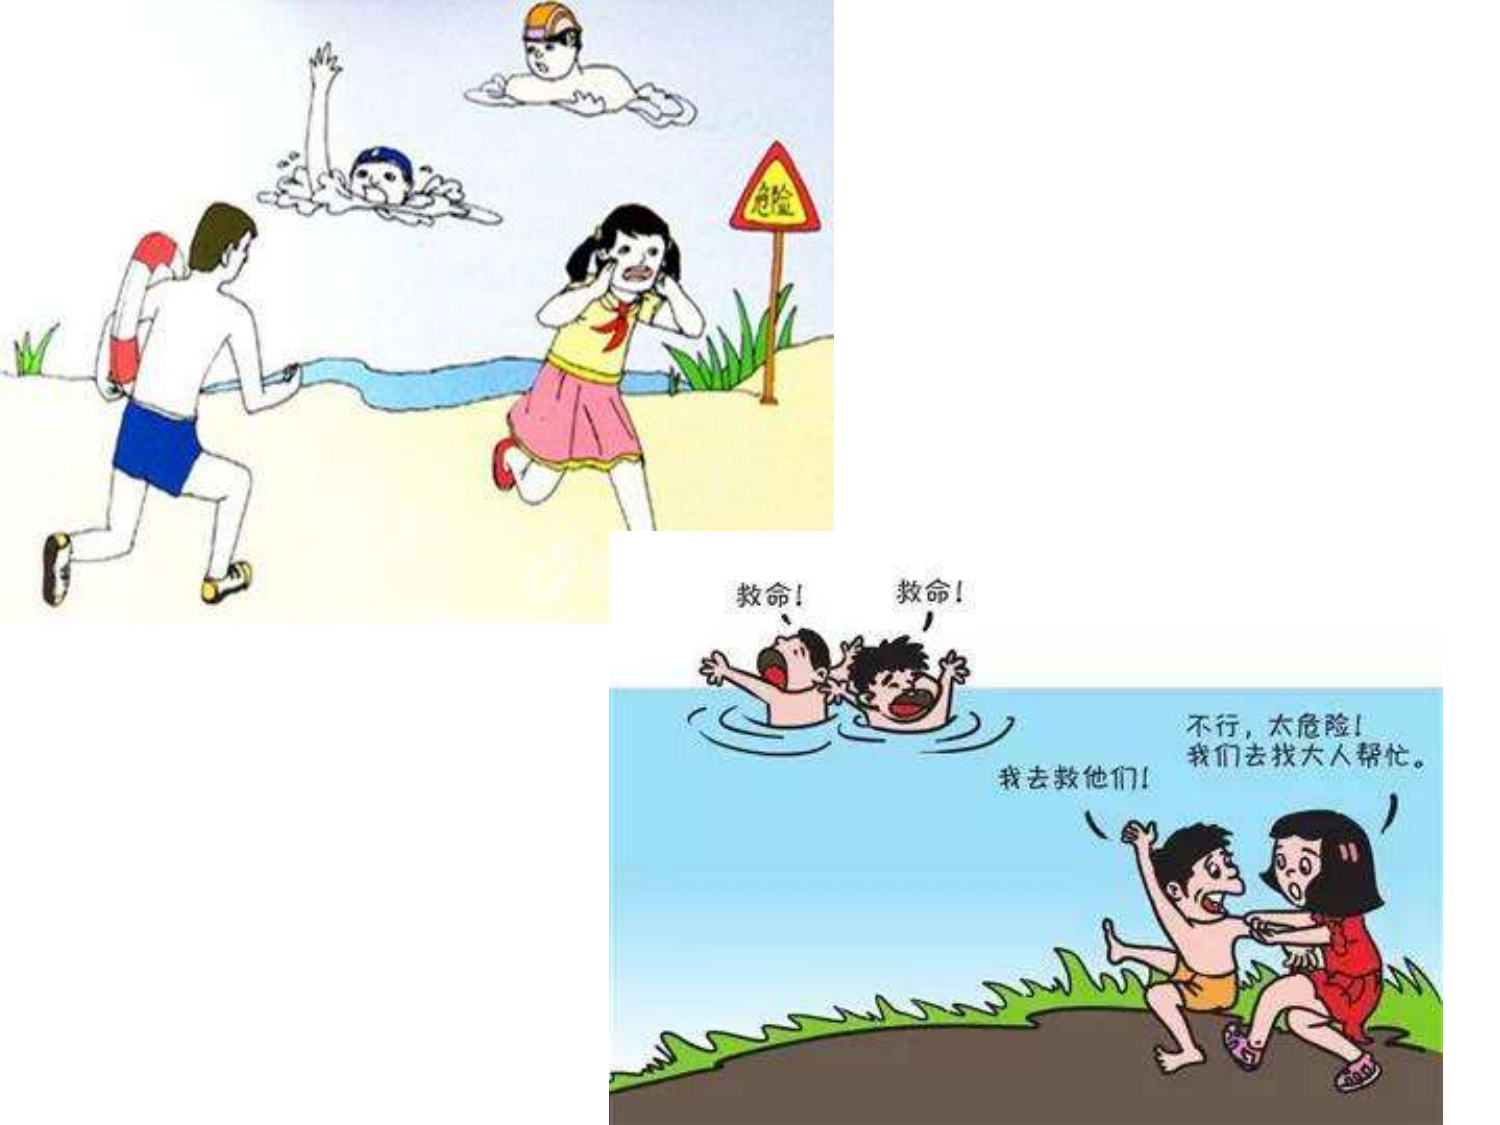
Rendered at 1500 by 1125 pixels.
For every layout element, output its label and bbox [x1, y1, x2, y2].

picture [0, 0, 834, 626]
list [609, 530, 1443, 1125]
